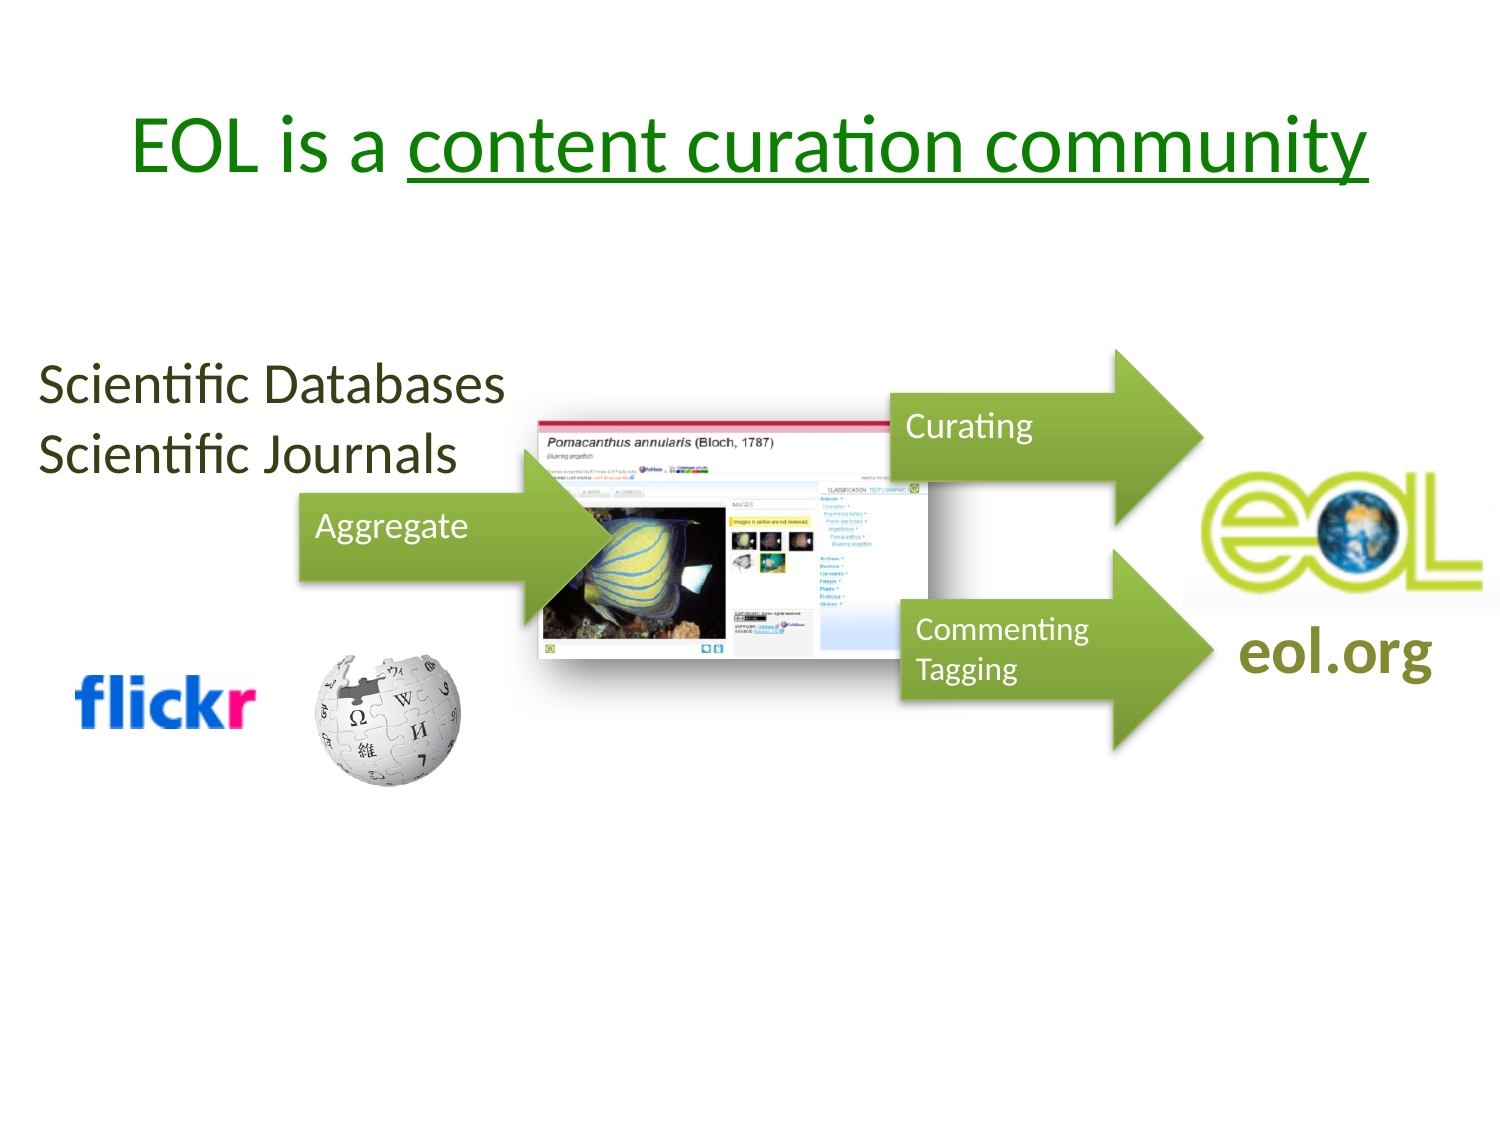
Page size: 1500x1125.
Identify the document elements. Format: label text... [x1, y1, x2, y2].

text_box EOL is a content curation community [74, 45, 1425, 233]
picture [312, 637, 463, 788]
text_box Aggregate [299, 449, 532, 626]
text_box Curating [890, 349, 1204, 526]
picture [1183, 462, 1500, 609]
picture [537, 420, 928, 659]
text_box Commenting Tagging [900, 549, 1215, 751]
text_box eol.org [1223, 618, 1463, 695]
picture [74, 674, 260, 729]
text_box Scientific Databases Scientific Journals [24, 337, 522, 493]
